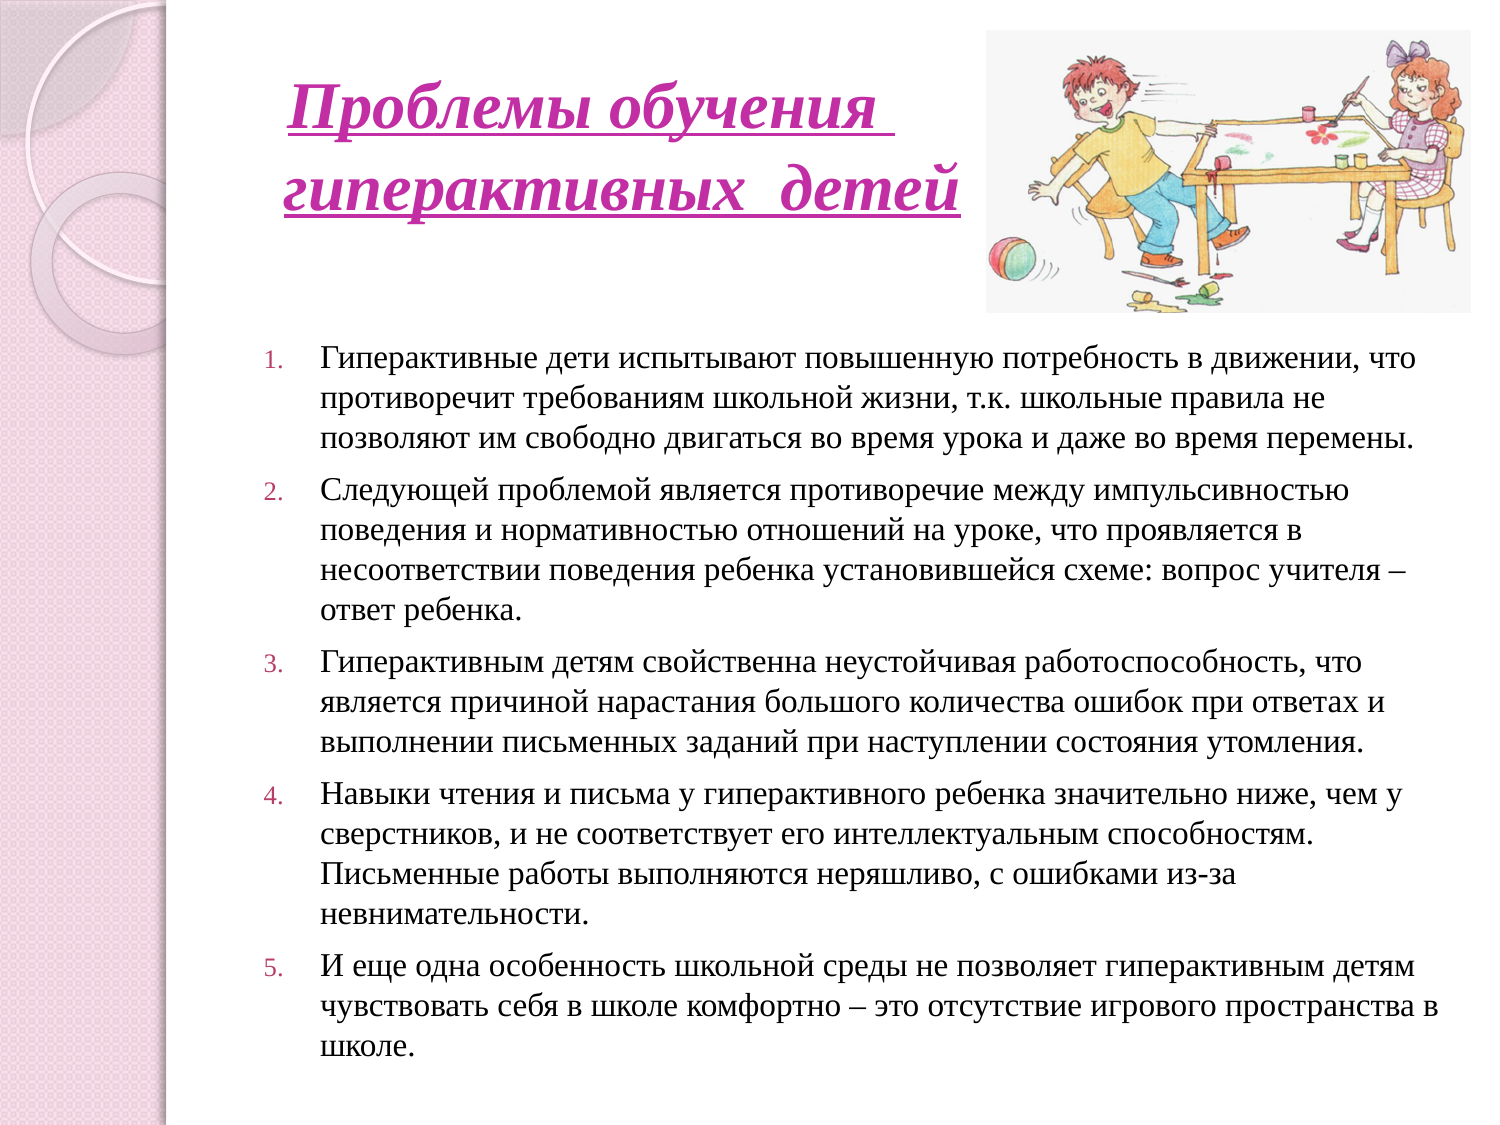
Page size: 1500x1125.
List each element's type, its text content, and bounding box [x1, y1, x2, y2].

list Гиперактивные дети испытывают повышенную потребность в движении, что противоречит требованиям школьной жизни, т.к. школьные правила не позволяют им свободно двигаться во время урока и даже во время перемены. Следующей проблемой является противоречие между импульсивностью поведения и нормативностью отношений на уроке, что проявляется в несоответствии поведения ребенка установившейся схеме: вопрос учителя – ответ ребенка. Гиперактивным детям свойственна неустойчивая работоспособность, что является причиной нарастания большого количества ошибок при ответах и выполнении письменных заданий при наступлении состояния утомления. Навыки чтения и письма у гиперактивного ребенка значительно ниже, чем у сверстников, и не соответствует его интеллектуальным способностям. Письменные работы выполняются неряшливо, с ошибками из-за невнимательности. И еще одна особенность школьной среды не позволяет гиперактивным детям чувствовать себя в школе комфортно – это отсутствие игрового пространства в школе. [235, 328, 1466, 1090]
picture [985, 30, 1471, 313]
title Проблемы обучения гиперактивных детей [235, 45, 979, 233]
